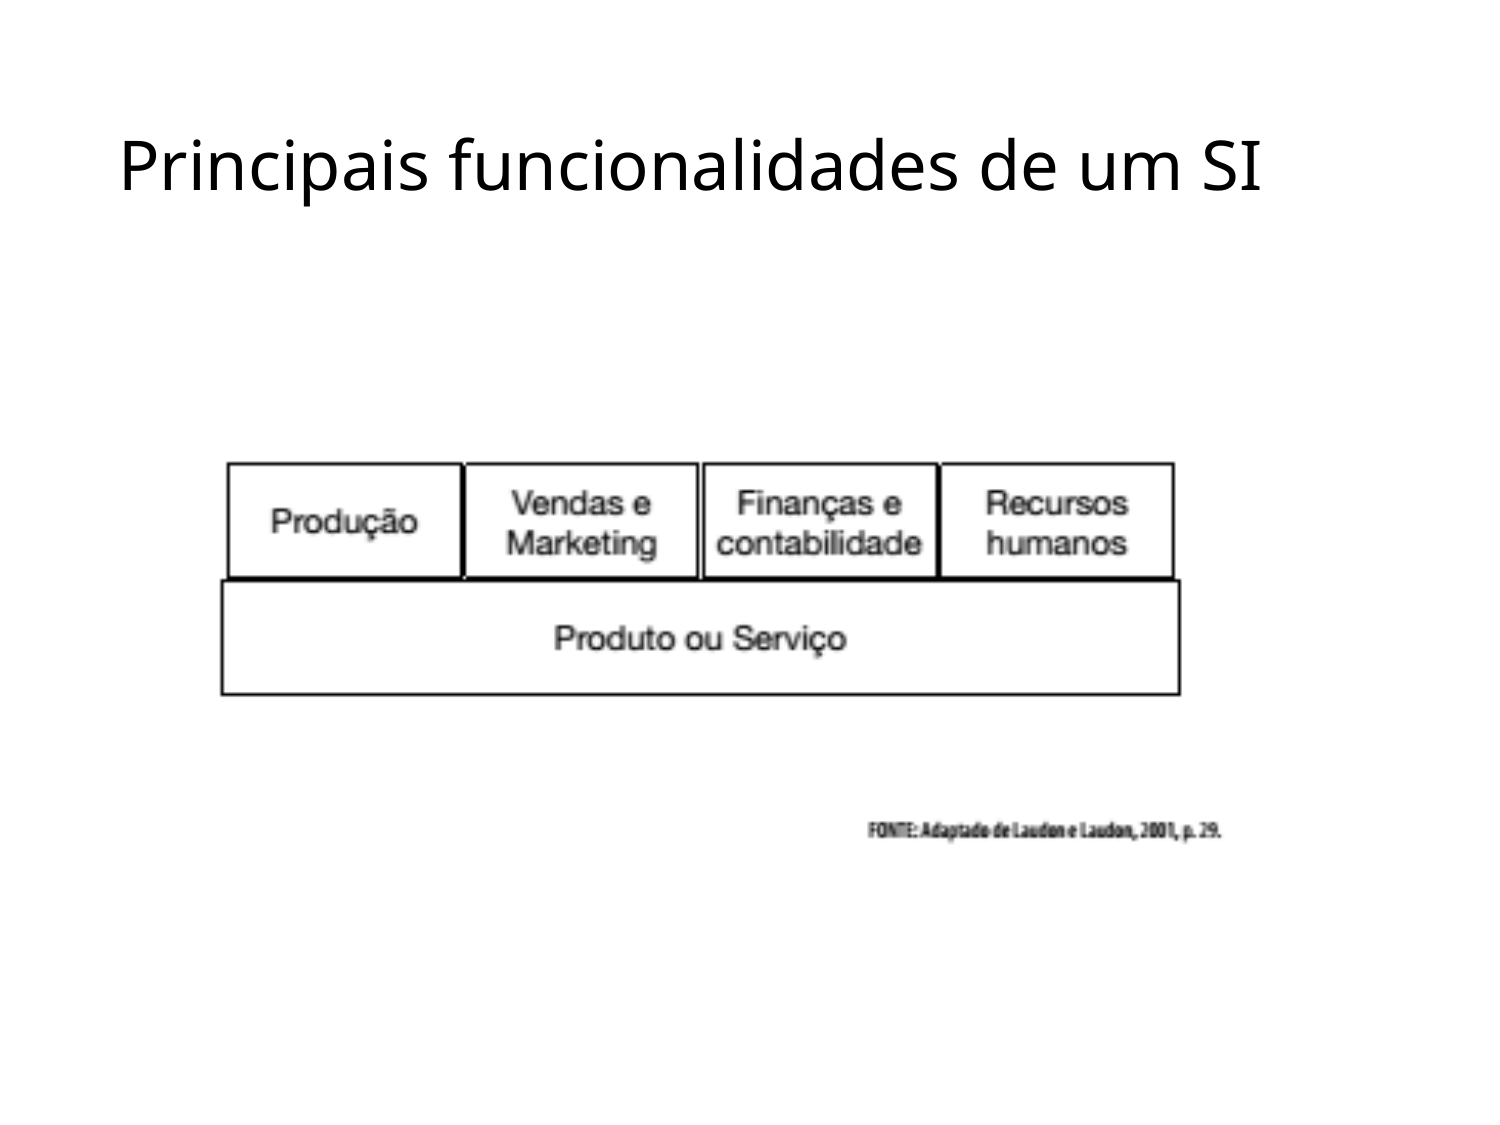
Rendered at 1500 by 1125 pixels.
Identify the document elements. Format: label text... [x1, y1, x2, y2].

title Principais funcionalidades de um SI [103, 59, 1397, 278]
picture [194, 408, 1228, 854]
